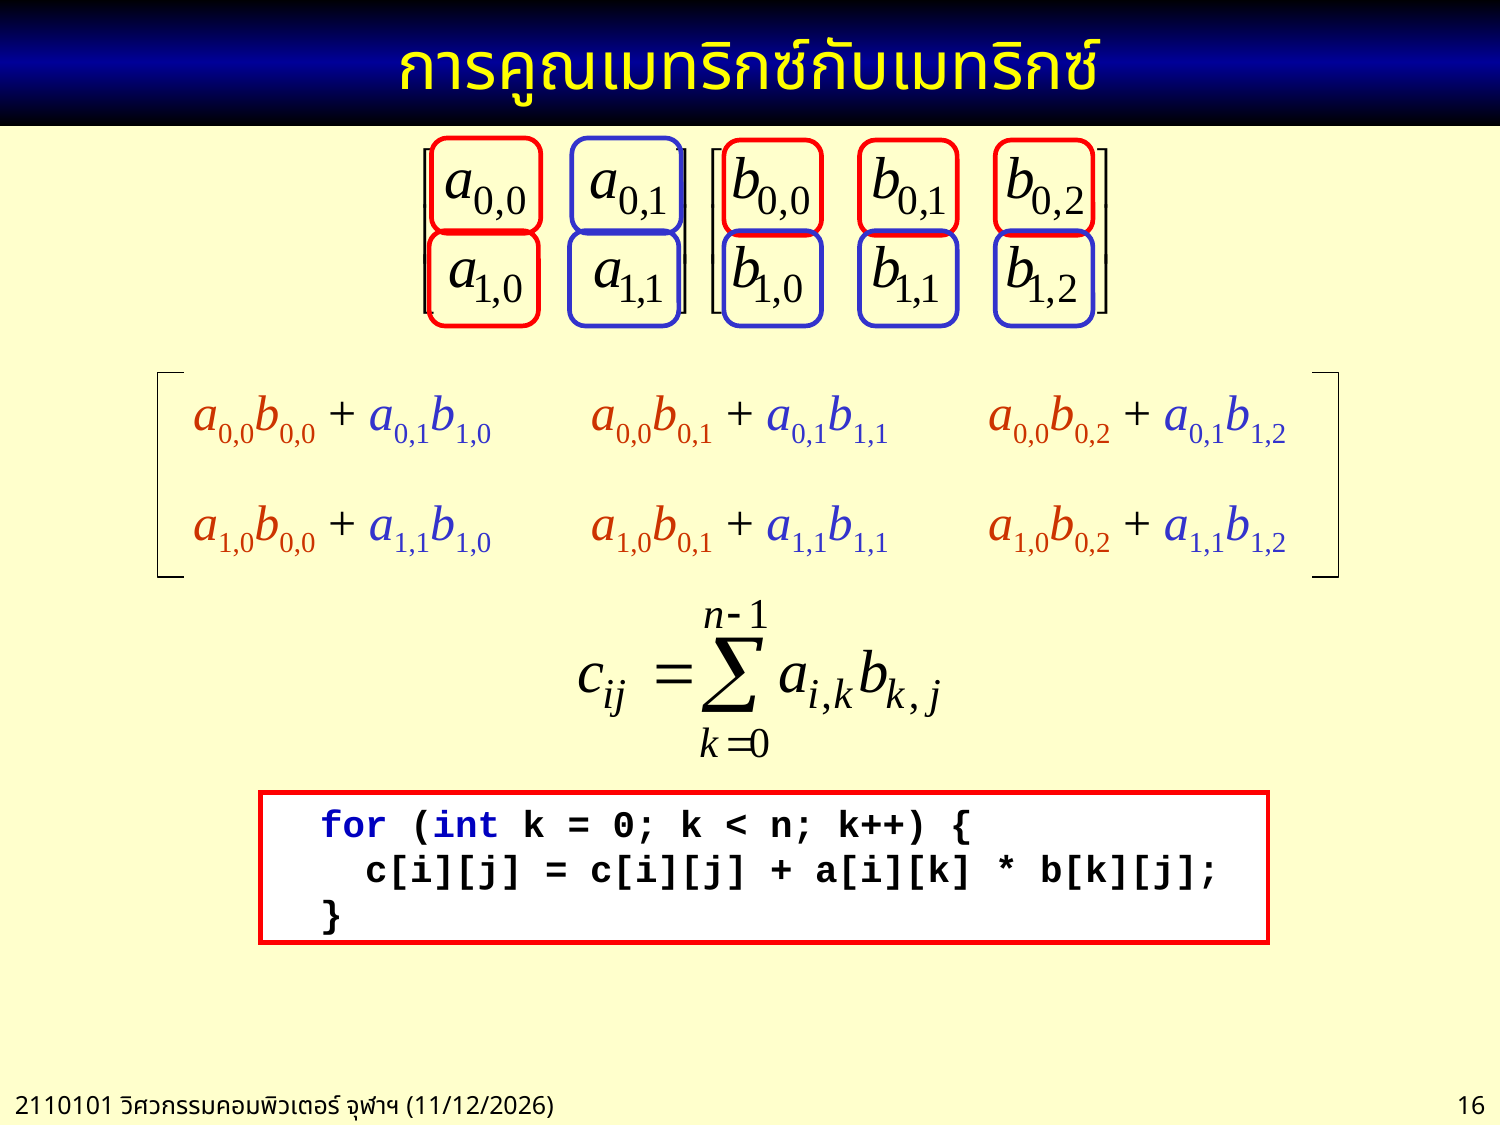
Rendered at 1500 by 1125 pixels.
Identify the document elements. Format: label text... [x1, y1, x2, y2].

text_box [994, 139, 1094, 327]
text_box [723, 139, 822, 327]
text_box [406, 133, 1130, 330]
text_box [428, 230, 680, 327]
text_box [157, 372, 1339, 578]
title การคูณเมทริกซ์กับเมทริกซ์ [0, 0, 1500, 126]
text_box for (int k = 0; k < n; k++) { c[i][j] = c[i][j] + a[i][k] * b[k][j]; } [260, 792, 1269, 943]
text_box a0,0b0,2 + a0,1b1,2 [1340, 372, 1348, 457]
text_box a1,0b0,2 + a1,1b1,2 [1343, 482, 1348, 567]
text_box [859, 139, 958, 327]
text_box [566, 585, 962, 772]
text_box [431, 137, 682, 232]
